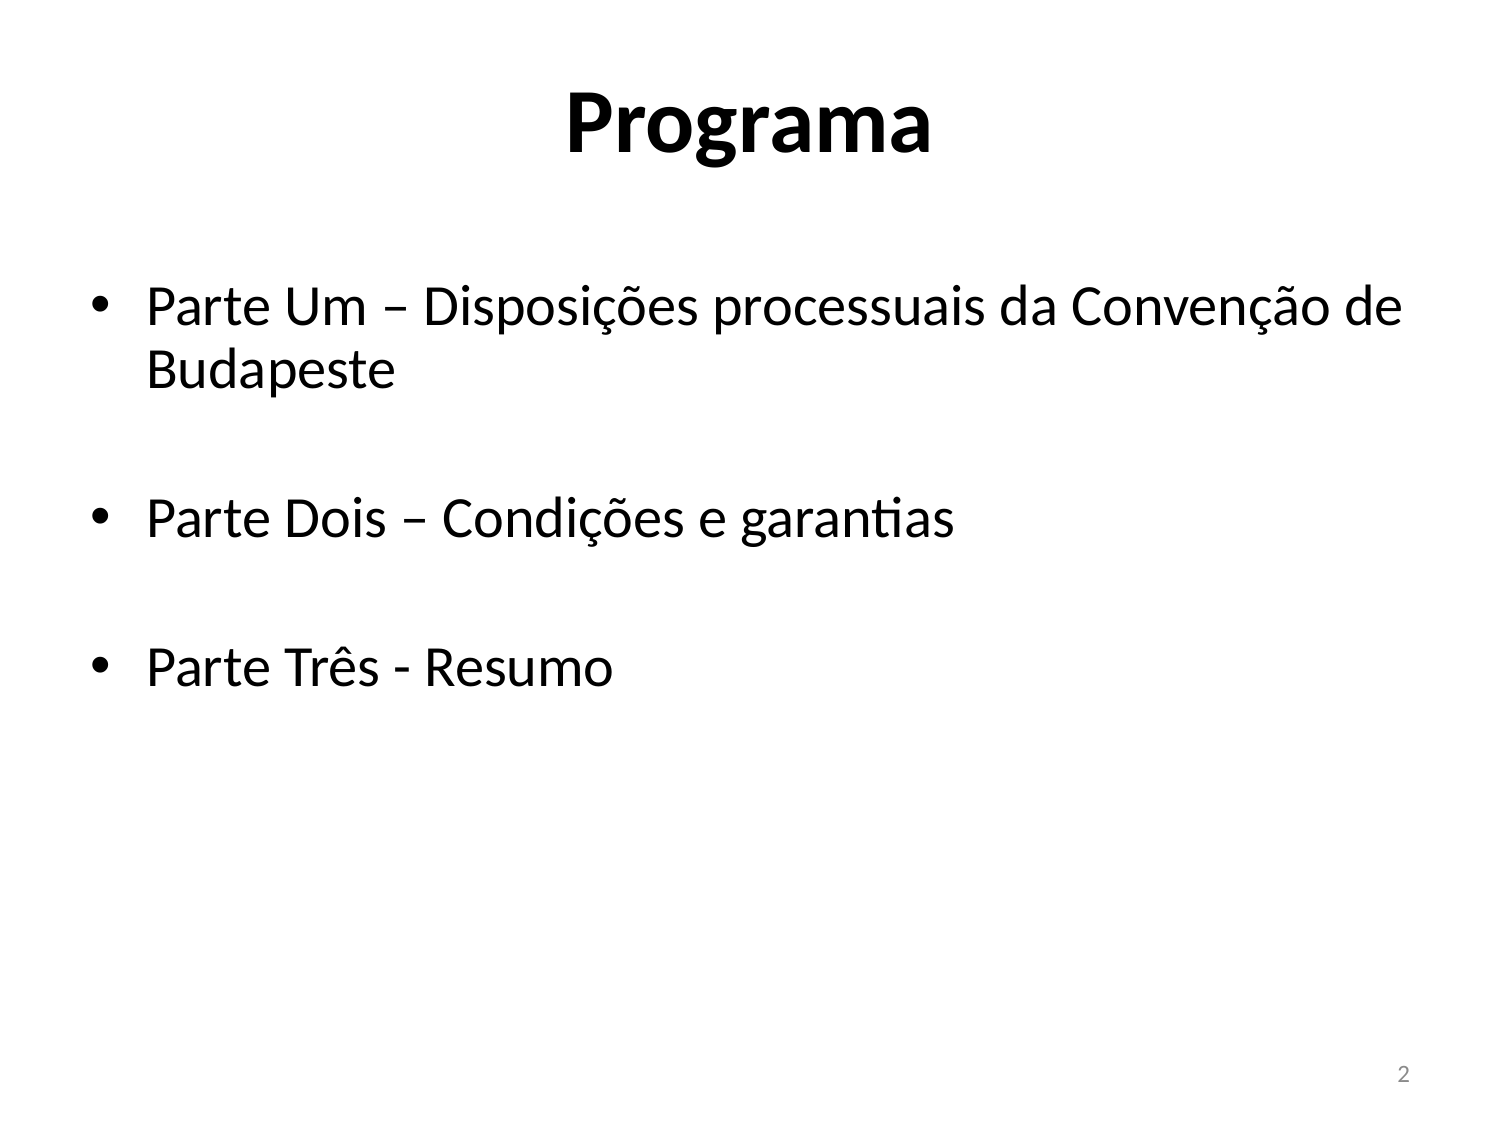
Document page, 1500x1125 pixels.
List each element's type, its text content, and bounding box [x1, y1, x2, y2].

list Parte Um – Disposições processuais da Convenção de Budapeste Parte Dois – Condições e garantias Parte Três - Resumo [74, 185, 1472, 1088]
title Programa [74, 44, 1426, 185]
slide_number 2 [1074, 1042, 1425, 1103]
